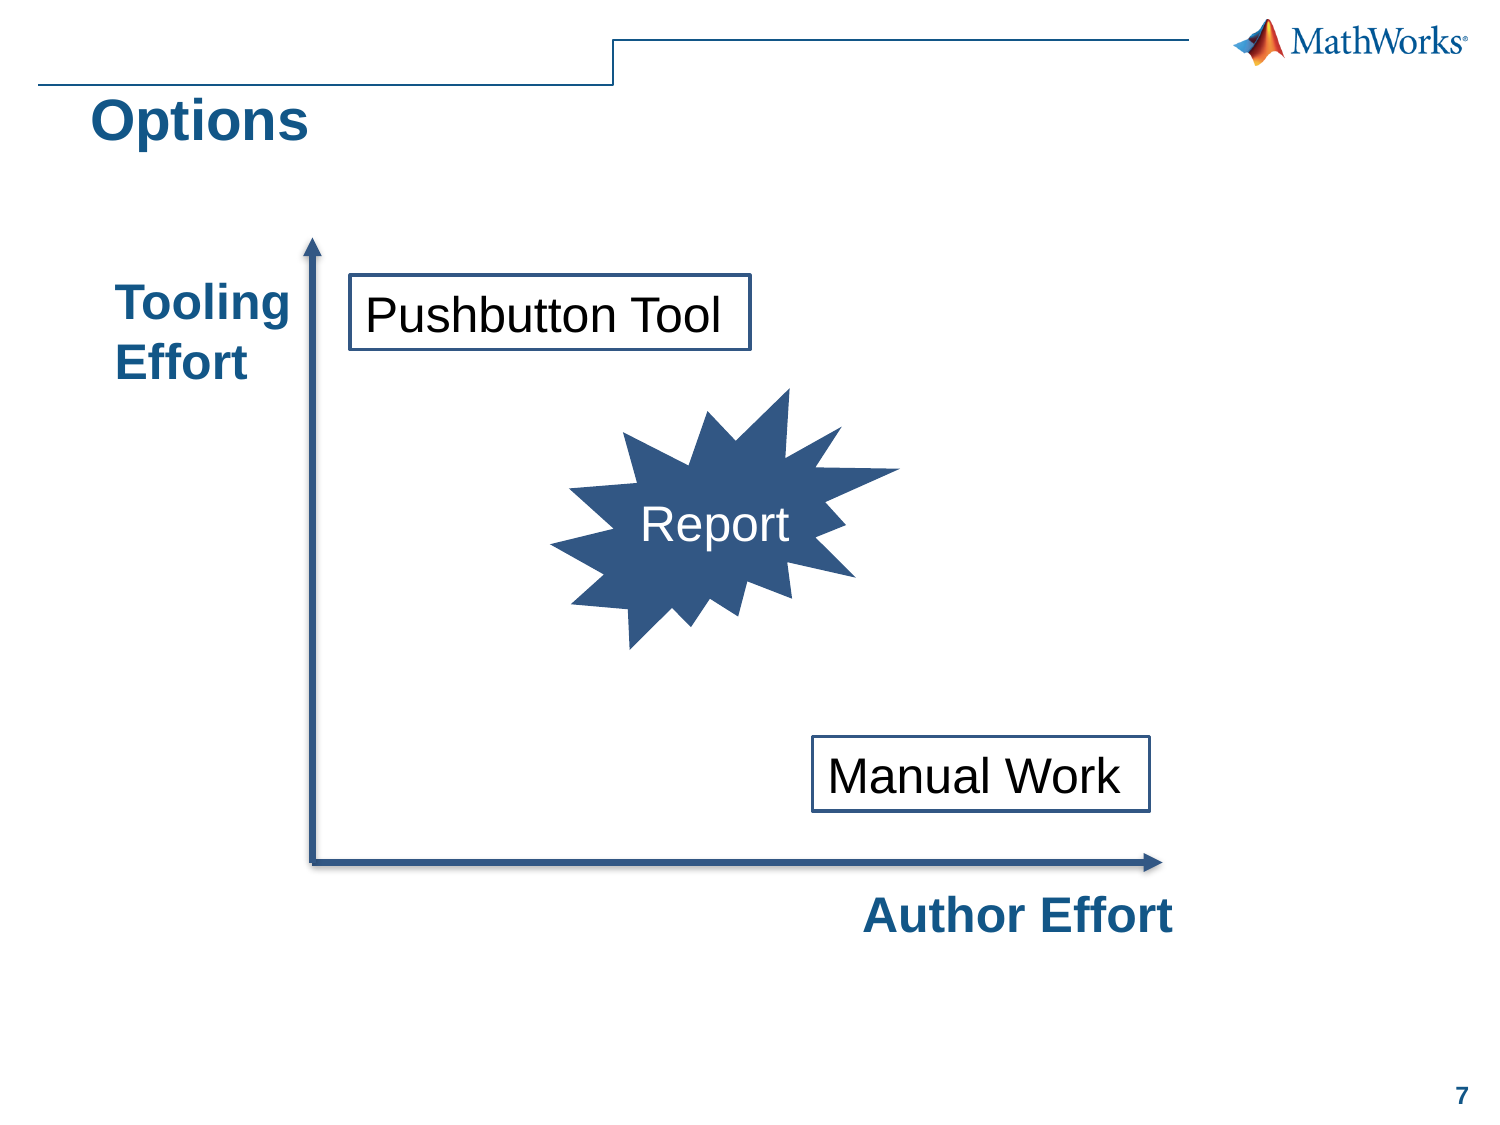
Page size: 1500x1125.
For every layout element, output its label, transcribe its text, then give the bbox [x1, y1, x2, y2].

title Options [75, 75, 1400, 238]
text_box Tooling Effort [316, 262, 463, 398]
text_box Pushbutton Tool [350, 274, 750, 350]
text_box Report [624, 484, 813, 560]
text_box Author Effort [847, 874, 1210, 950]
text_box Tooling Effort [99, 262, 308, 398]
picture [1226, 7, 1483, 78]
text_box [547, 386, 903, 652]
text_box Manual Work [812, 736, 1150, 812]
